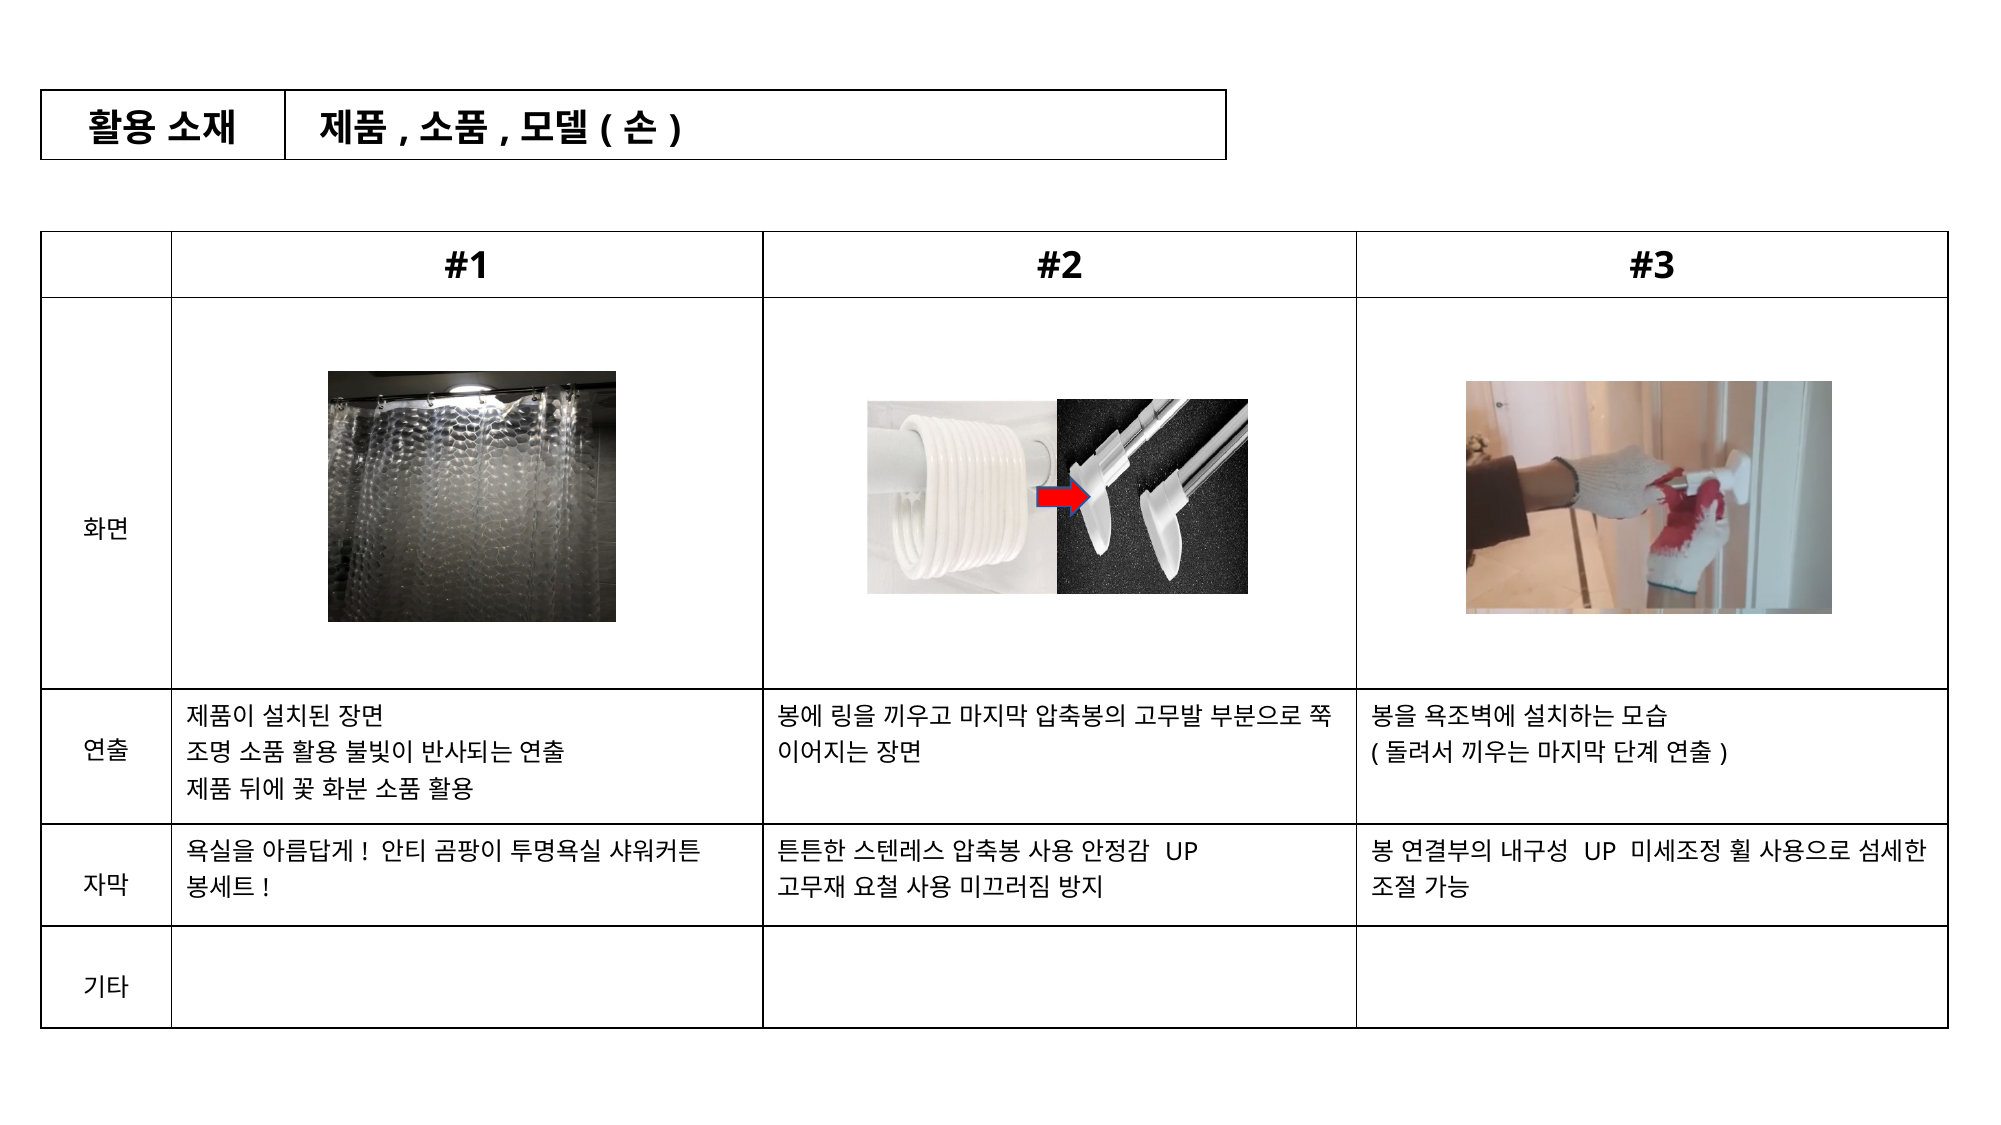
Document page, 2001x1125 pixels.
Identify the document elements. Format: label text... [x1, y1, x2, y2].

table_header #2 [764, 232, 1356, 297]
table_cell [764, 298, 1356, 688]
table_cell 욕실을 아름답게! 안티 곰팡이 투명욕실 샤워커튼 봉세트! [172, 825, 762, 925]
table_cell 제품이 설치된 장면 조명 소품 활용 불빛이 반사되는 연출 제품 뒤에 꽃 화분 소품 활용 [172, 690, 762, 823]
table_cell [1357, 298, 1947, 688]
table_cell 연출 [42, 690, 171, 823]
table_cell 튼튼한 스텐레스 압축봉 사용 안정감 UP 고무재 요철 사용 미끄러짐 방지 [764, 825, 1356, 925]
table_cell 봉을 욕조벽에 설치하는 모습 (돌려서 끼우는 마지막 단계 연출) [1357, 690, 1947, 823]
table_cell 봉 연결부의 내구성 UP 미세조정 휠 사용으로 섬세한 조절 가능 [1357, 825, 1947, 925]
table_cell [172, 298, 762, 688]
table_header [42, 232, 171, 297]
table_cell [172, 927, 762, 1027]
table_cell 화면 [42, 298, 171, 688]
table_header #3 [1357, 232, 1947, 297]
table_cell [1357, 927, 1947, 1027]
picture [328, 371, 616, 623]
table_header 제품,소품,모델(손) [286, 91, 1225, 159]
table_cell [764, 927, 1356, 1027]
table_header 활용 소재 [42, 91, 284, 159]
table_cell 기타 [42, 927, 171, 1027]
table_cell 자막 [42, 825, 171, 925]
table_header #1 [172, 232, 762, 297]
picture [1466, 381, 1832, 614]
table_cell 봉에 링을 끼우고 마지막 압축봉의 고무발 부분으로 쭉 이어지는 장면 [764, 690, 1356, 823]
picture [866, 399, 1248, 594]
